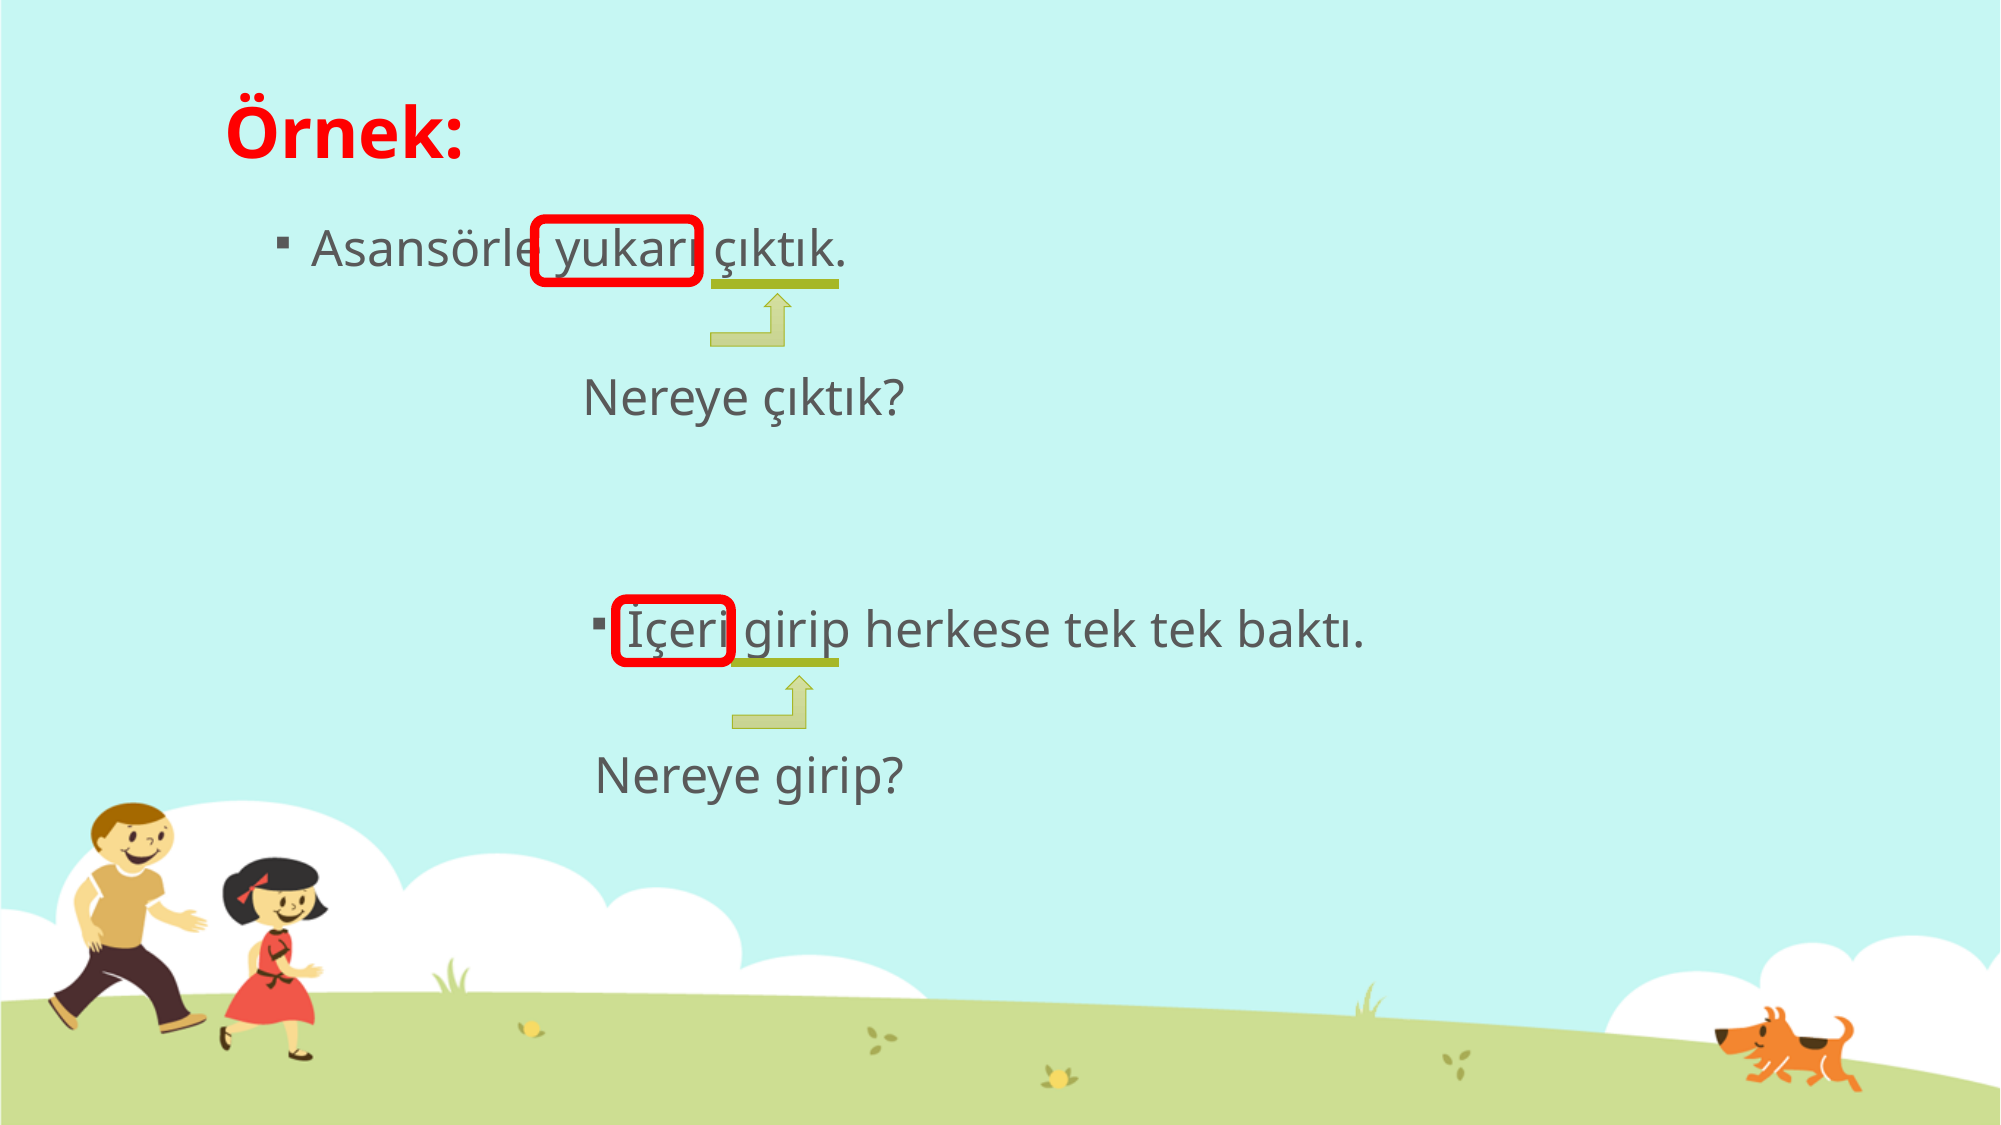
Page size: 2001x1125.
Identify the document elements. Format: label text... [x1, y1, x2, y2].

text_box [710, 292, 792, 347]
text_box Asansörle yukarı çıktık. [251, 216, 1975, 308]
picture [0, 0, 2001, 1125]
title Örnek: [209, 81, 483, 182]
text_box Nereye girip? [579, 735, 1030, 811]
text_box [534, 218, 700, 283]
text_box [731, 675, 814, 729]
text_box İçeri girip herkese tek tek baktı. [567, 597, 1853, 689]
text_box [615, 599, 732, 663]
text_box Nereye çıktık? [567, 358, 1052, 433]
